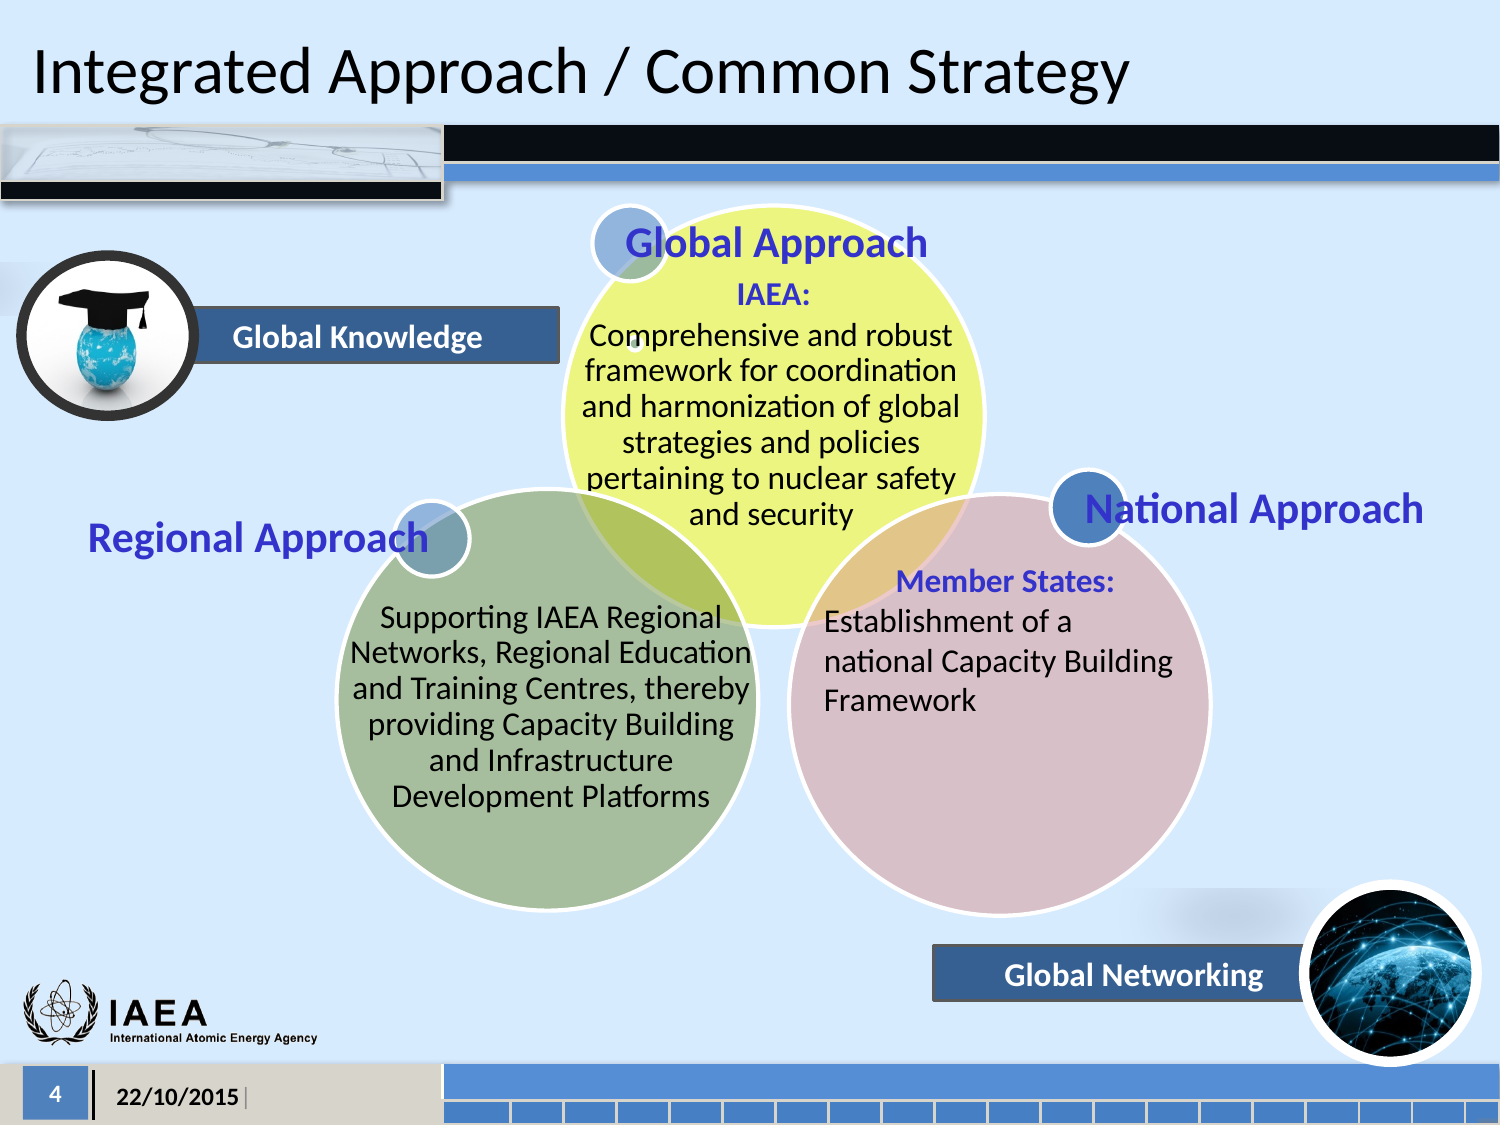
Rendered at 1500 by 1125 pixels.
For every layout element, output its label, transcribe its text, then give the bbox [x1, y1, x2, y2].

picture [17, 973, 323, 1051]
title Integrated Approach / Common Strategy [17, 7, 1425, 126]
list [75, 205, 1500, 1009]
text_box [599, 471, 1492, 575]
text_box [21, 255, 559, 417]
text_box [933, 884, 1477, 1063]
